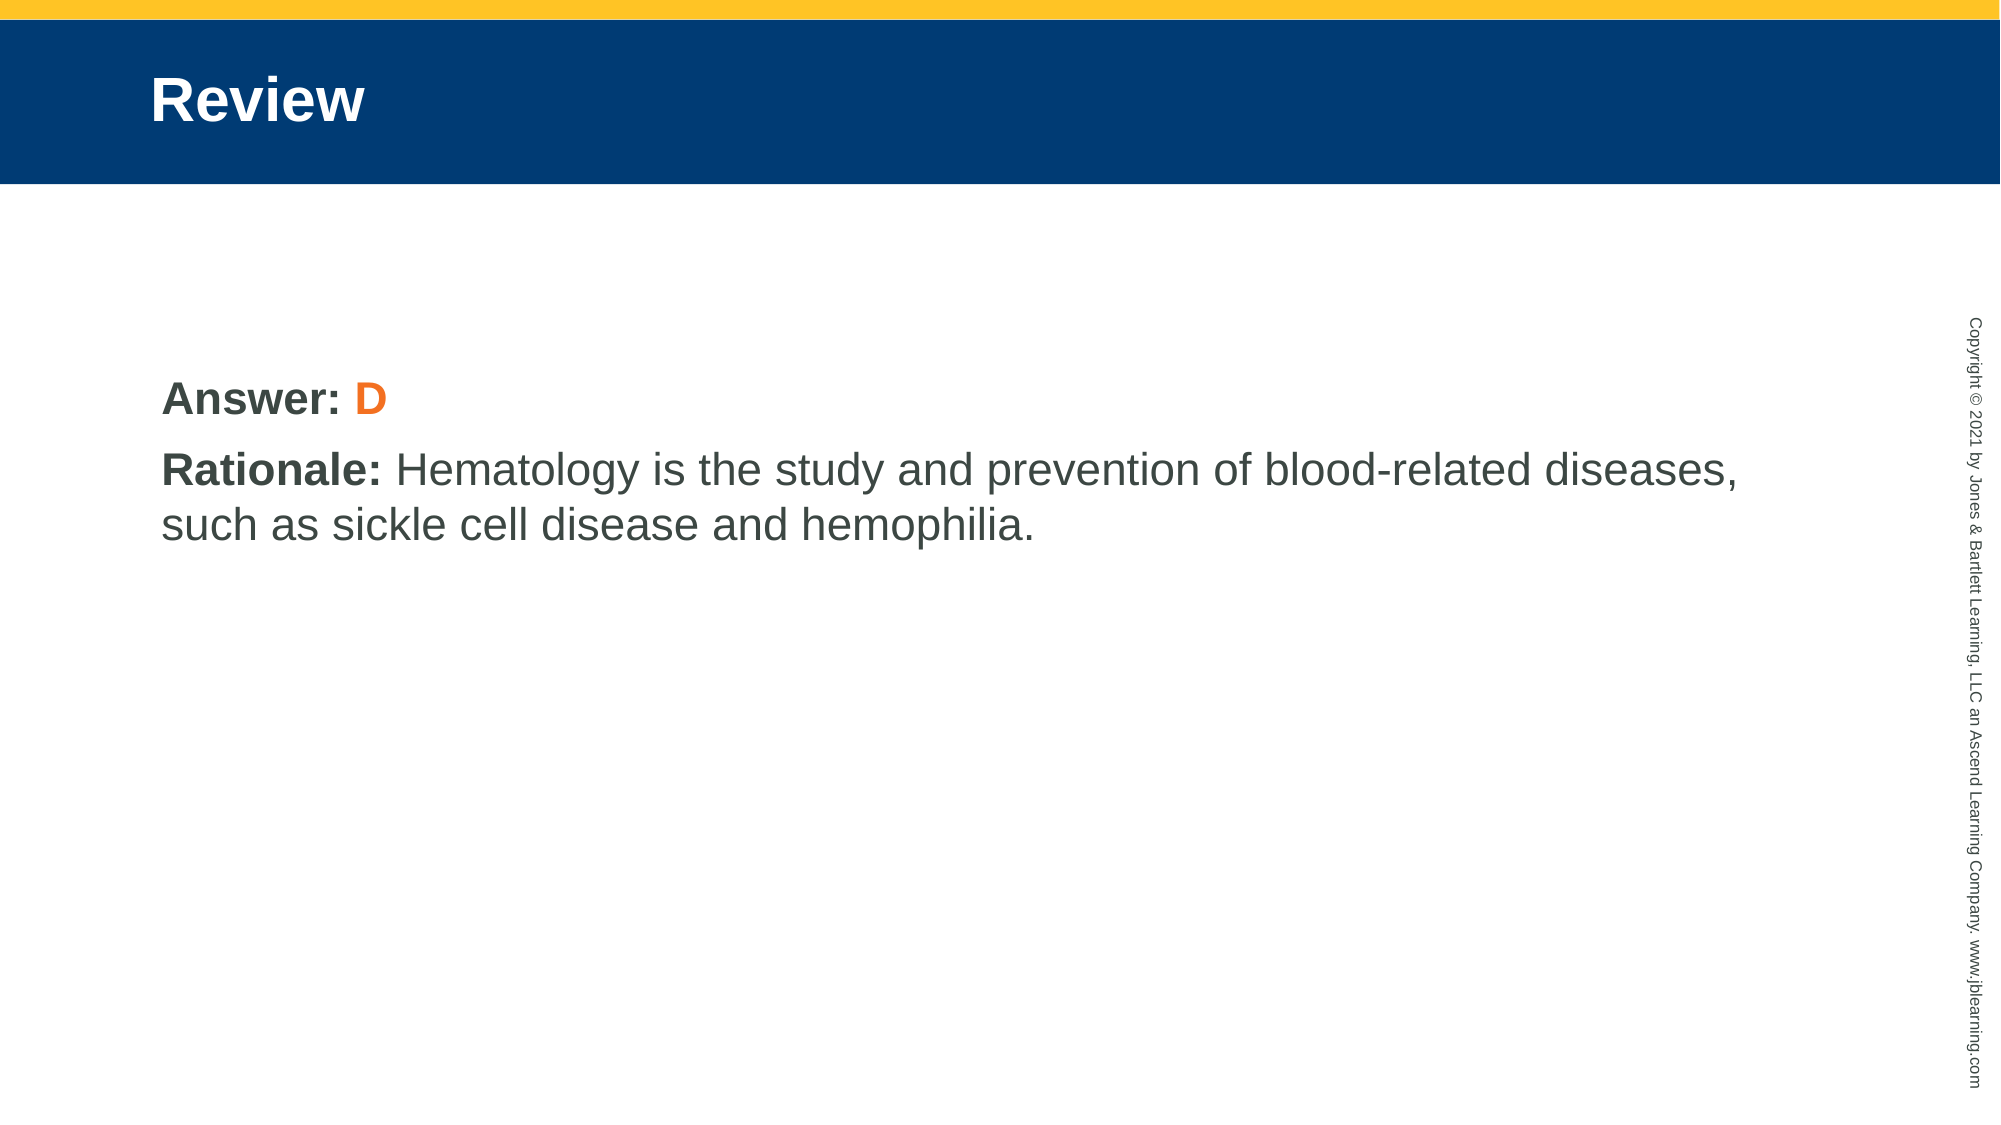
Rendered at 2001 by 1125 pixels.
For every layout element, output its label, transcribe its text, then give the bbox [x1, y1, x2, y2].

list Answer: D Rationale: Hematology is the study and prevention of blood-related diseases, such as sickle cell disease and hemophilia. [146, 361, 1859, 1016]
title Review [0, 19, 2000, 185]
